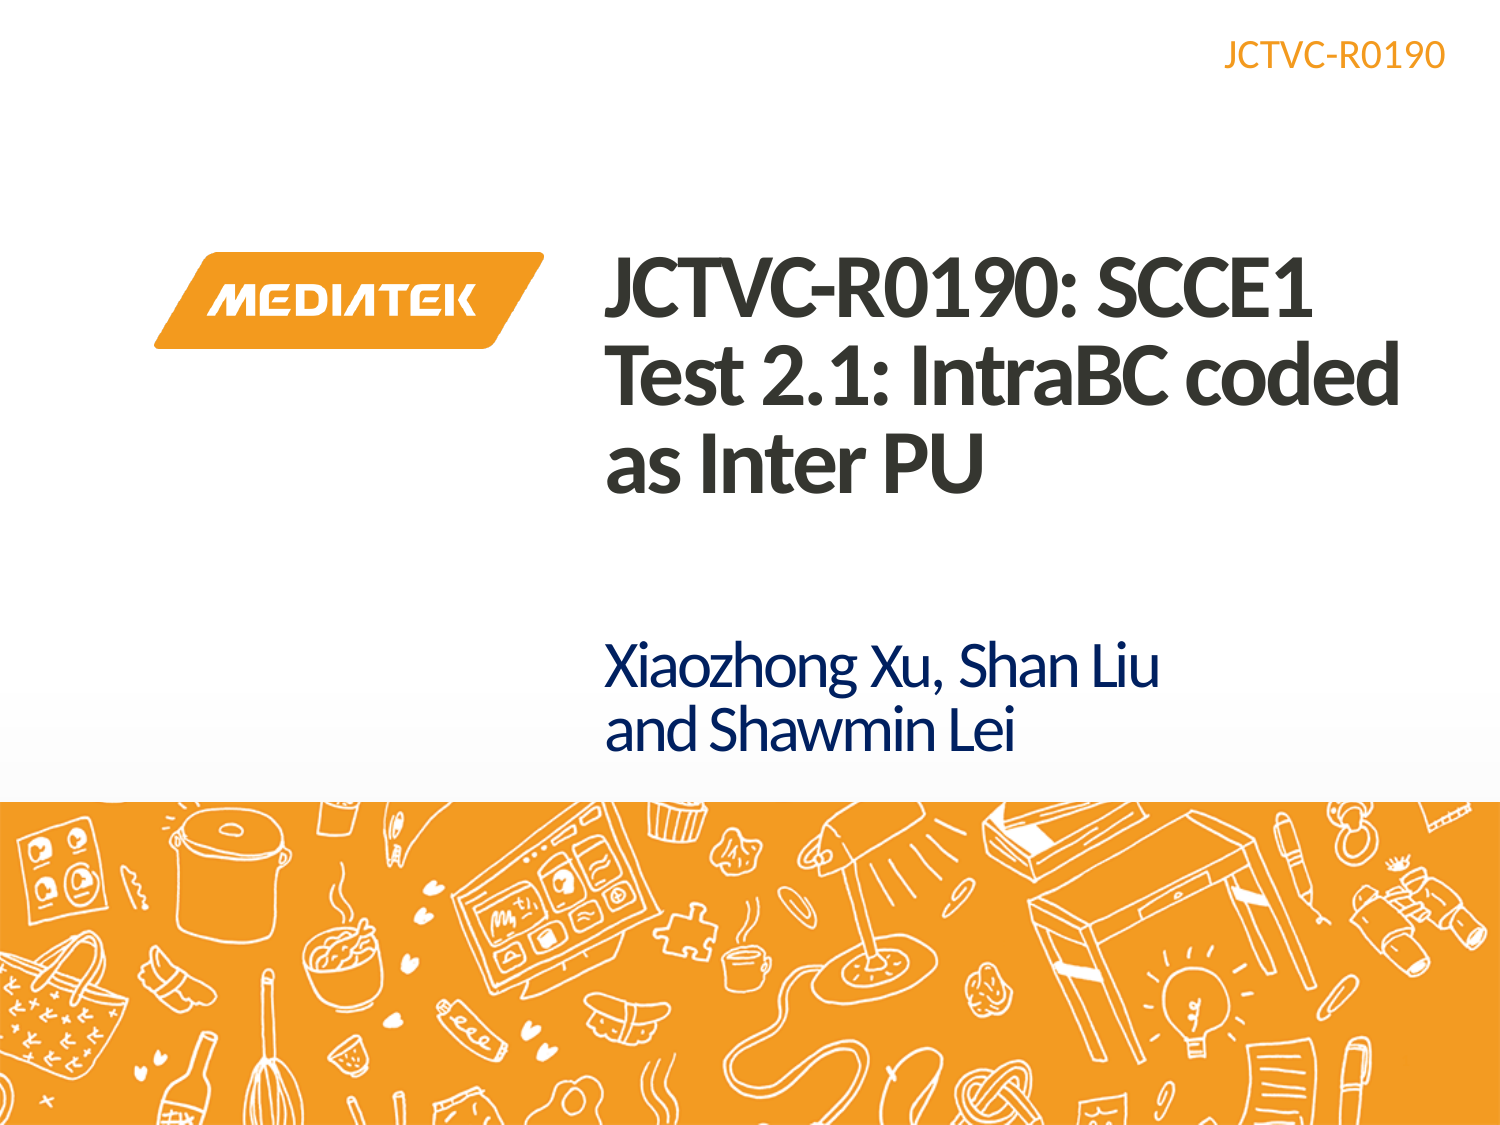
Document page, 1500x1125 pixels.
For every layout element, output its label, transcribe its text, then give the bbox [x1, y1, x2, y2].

title JCTVC-R0190: SCCE1 Test 2.1: IntraBC coded as Inter PU [589, 239, 1425, 630]
subtitle Xiaozhong Xu, Shan Liu and Shawmin Lei [589, 629, 1209, 803]
picture [0, 802, 1500, 1125]
picture [154, 252, 544, 349]
slide_number 1 [1251, 1029, 1425, 1090]
